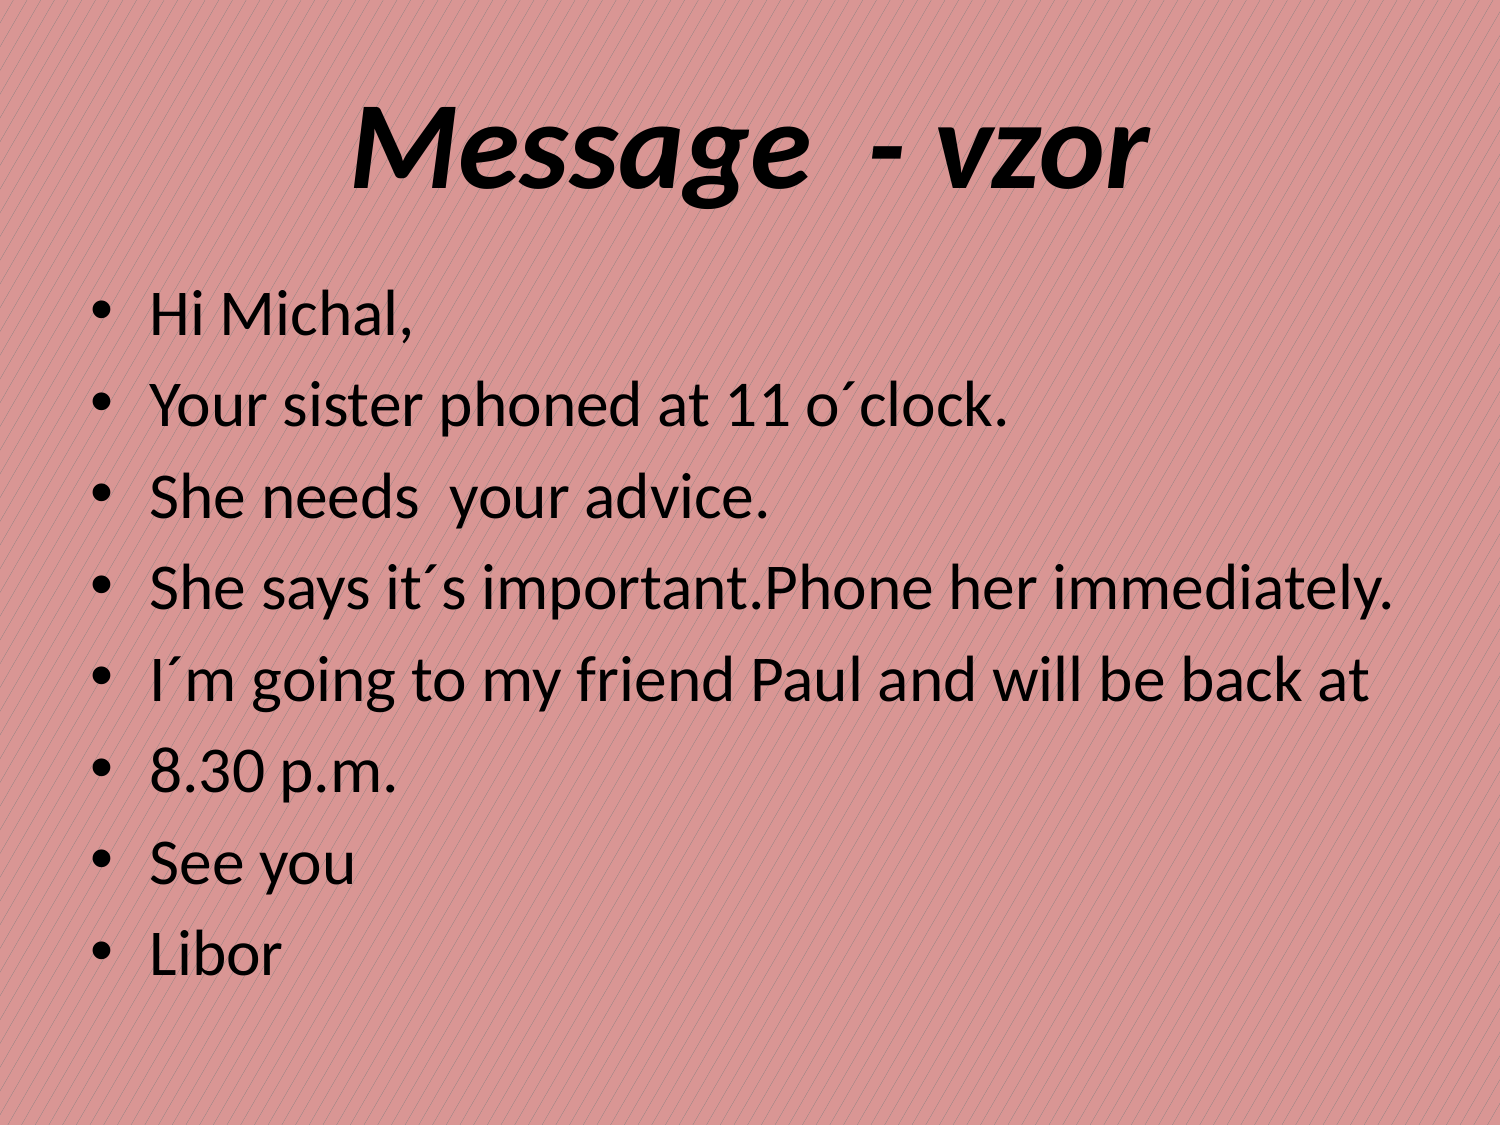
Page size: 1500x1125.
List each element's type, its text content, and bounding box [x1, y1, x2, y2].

title Message - vzor [75, 45, 1425, 233]
list Hi Michal, Your sister phoned at 11 o´clock. She needs your advice. She says it´s important.Phone her immediately. I´m going to my friend Paul and will be back at 8.30 p.m. See you Libor [75, 262, 1425, 1005]
